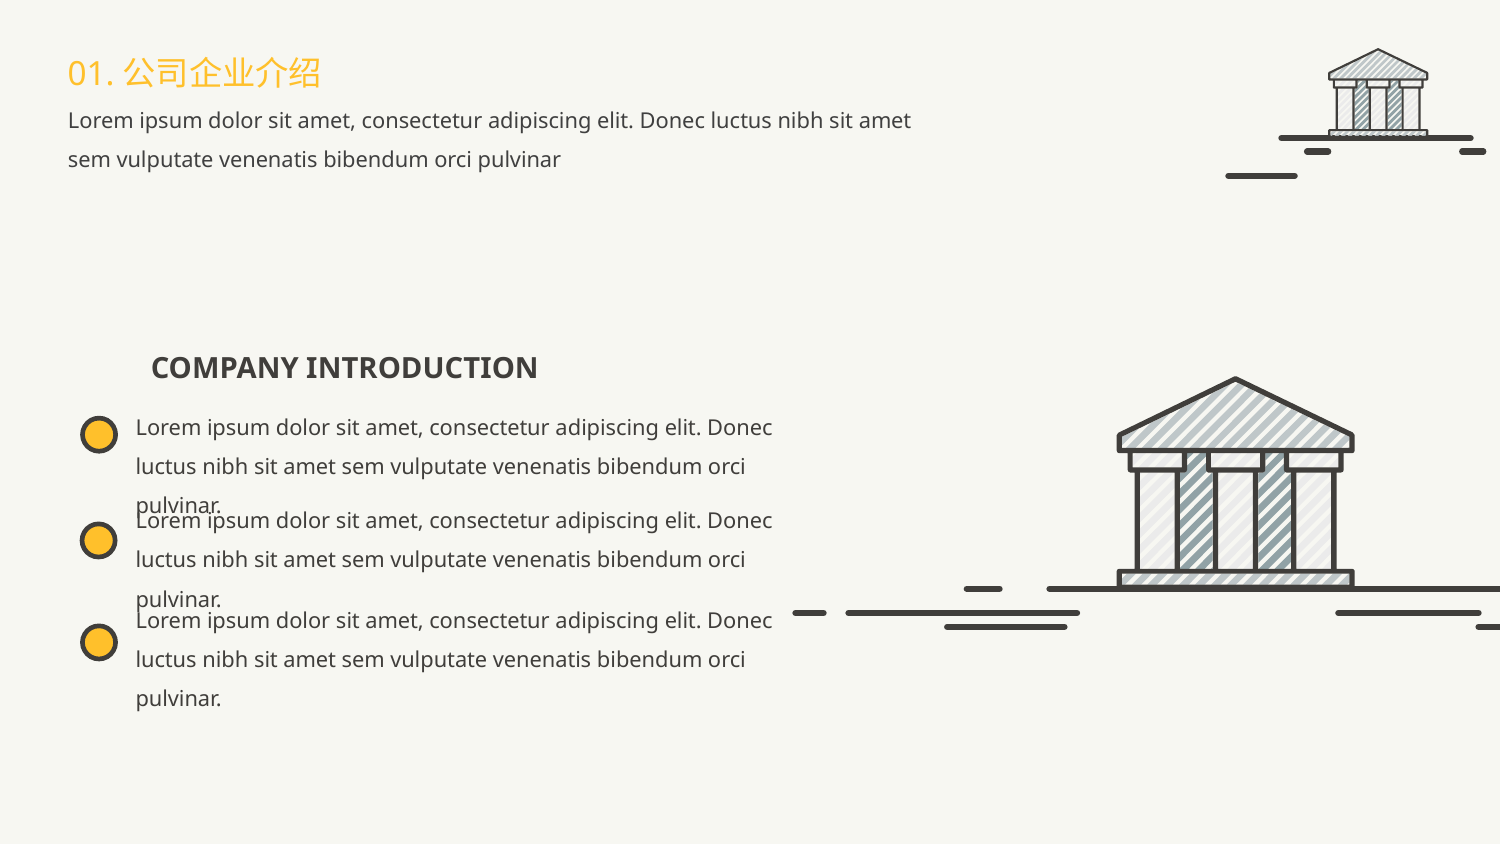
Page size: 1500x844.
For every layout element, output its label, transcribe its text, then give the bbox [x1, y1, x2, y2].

text_box [81, 417, 117, 453]
text_box Lorem ipsum dolor sit amet, consectetur adipiscing elit. Donec luctus nibh sit amet sem vulputate venenatis bibendum orci pulvinar. [120, 486, 794, 585]
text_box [1328, 48, 1429, 139]
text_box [1116, 376, 1355, 588]
text_box Lorem ipsum dolor sit amet, consectetur adipiscing elit. Donec luctus nibh sit amet sem vulputate venenatis bibendum orci pulvinar. [120, 392, 794, 486]
text_box 01.公司企业介绍 [53, 45, 337, 85]
text_box COMPANY INTRODUCTION [136, 342, 554, 392]
text_box [81, 624, 117, 661]
text_box [80, 522, 117, 559]
text_box Lorem ipsum dolor sit amet, consectetur adipiscing elit. Donec luctus nibh sit amet sem vulputate venenatis bibendum orci pulvinar. [120, 585, 794, 719]
text_box Lorem ipsum dolor sit amet, consectetur adipiscing elit. Donec luctus nibh sit amet sem vulputate venenatis bibendum orci pulvinar [53, 85, 943, 180]
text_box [795, 588, 1500, 627]
